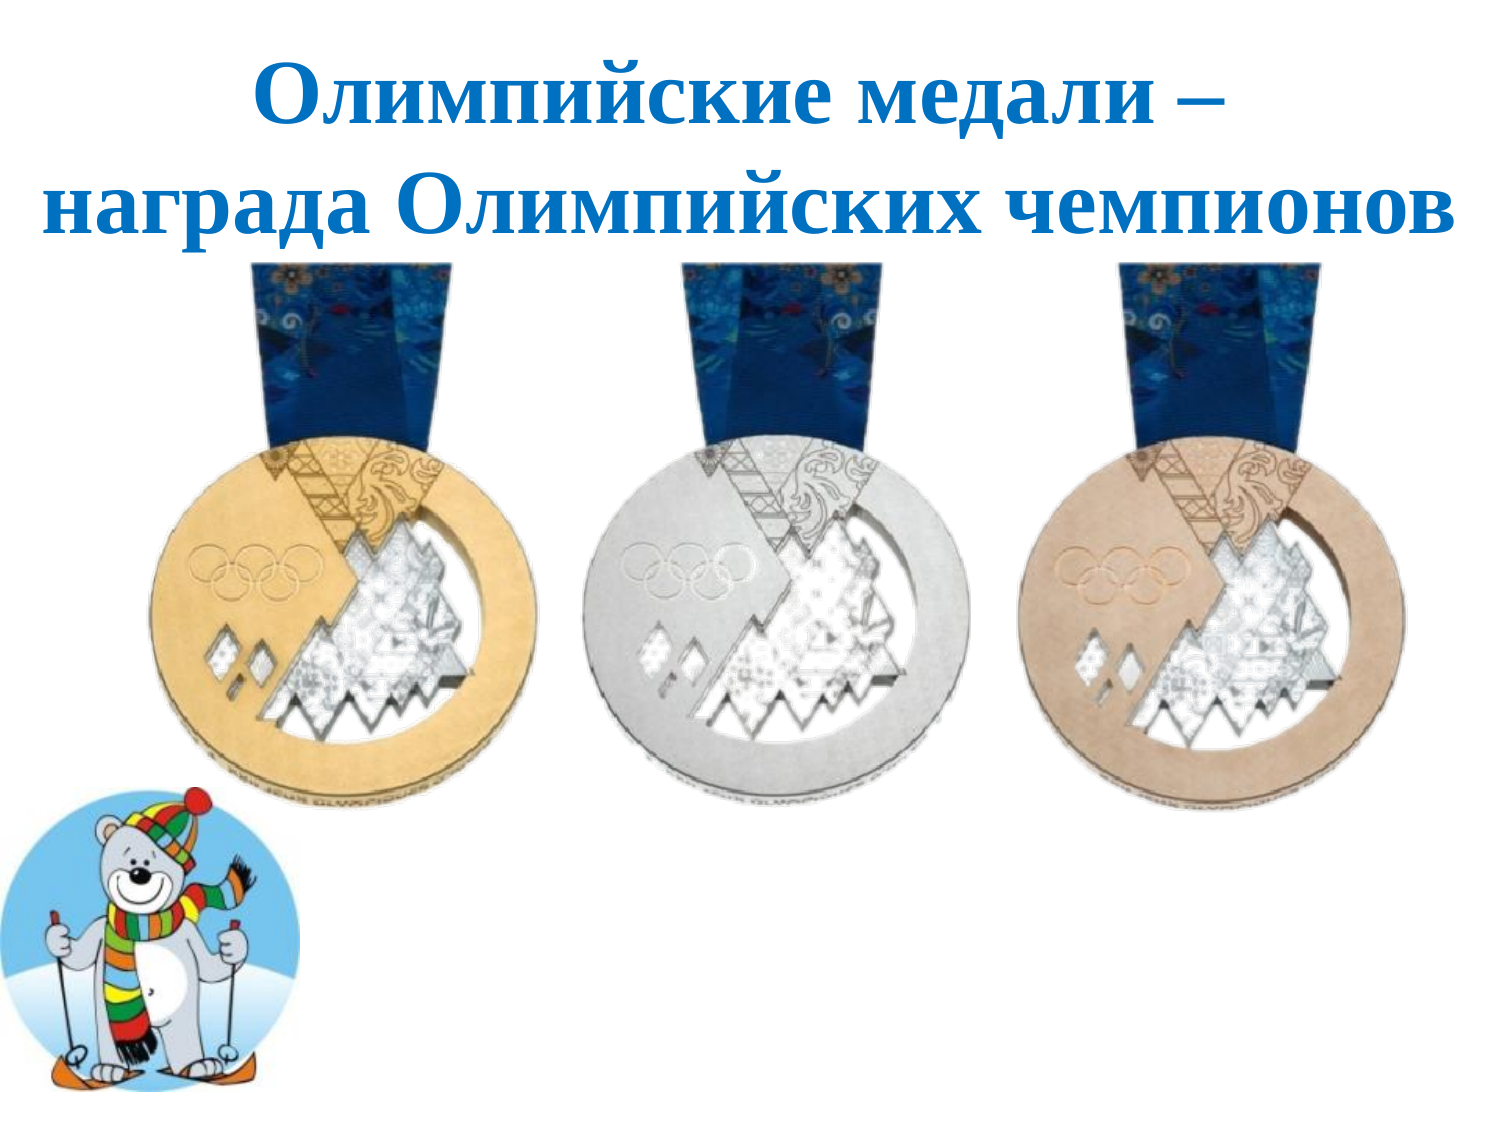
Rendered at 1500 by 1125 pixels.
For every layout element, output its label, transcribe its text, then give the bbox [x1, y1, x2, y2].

text_box Олимпийские медали – награда Олимпийских чемпионов [0, 24, 1500, 213]
picture [0, 262, 1427, 1092]
